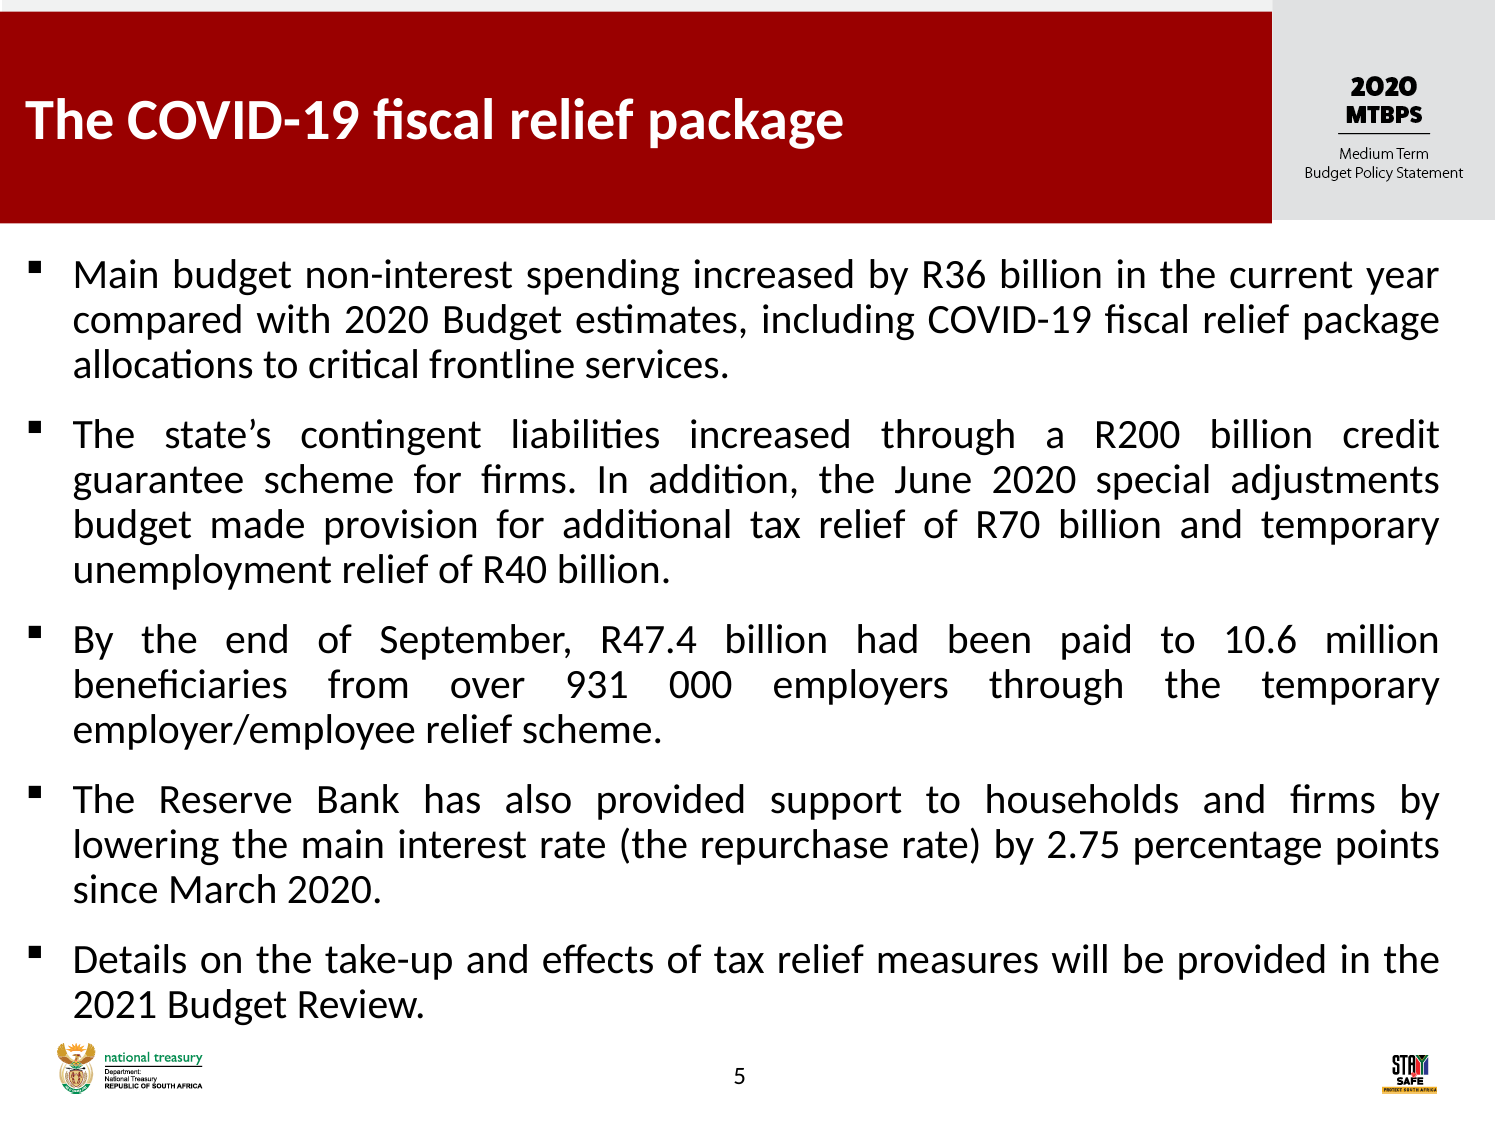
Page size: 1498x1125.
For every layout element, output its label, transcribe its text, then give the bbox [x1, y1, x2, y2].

text_box [0, 11, 1272, 224]
slide_number 4 [549, 1058, 930, 1105]
picture [930, 1058, 1437, 1094]
picture [57, 1058, 549, 1094]
text_box The COVID-19 fiscal relief package [10, 5, 1272, 212]
picture [2, 0, 1495, 220]
text_box Main budget non-interest spending increased by R36 billion in the current year compared with 2020 Budget estimates, including COVID-19 fiscal relief package allocations to critical frontline services. The state’s contingent liabilities increased through a R200 billion credit guarantee scheme for firms. In addition, the June 2020 special adjustments budget made provision for additional tax relief of R70 billion and temporary unemployment relief of R40 billion. By the end of September, R47.4 billion had been paid to 10.6 million beneficiaries from over 931 000 employers through the temporary employer/employee relief scheme. The Reserve Bank has also provided support to households and firms by lowering the main interest rate (the repurchase rate) by 2.75 percentage points since March 2020. Details on the take-up and effects of tax relief measures will be provided in the 2021 Budget Review. [10, 245, 1456, 1058]
